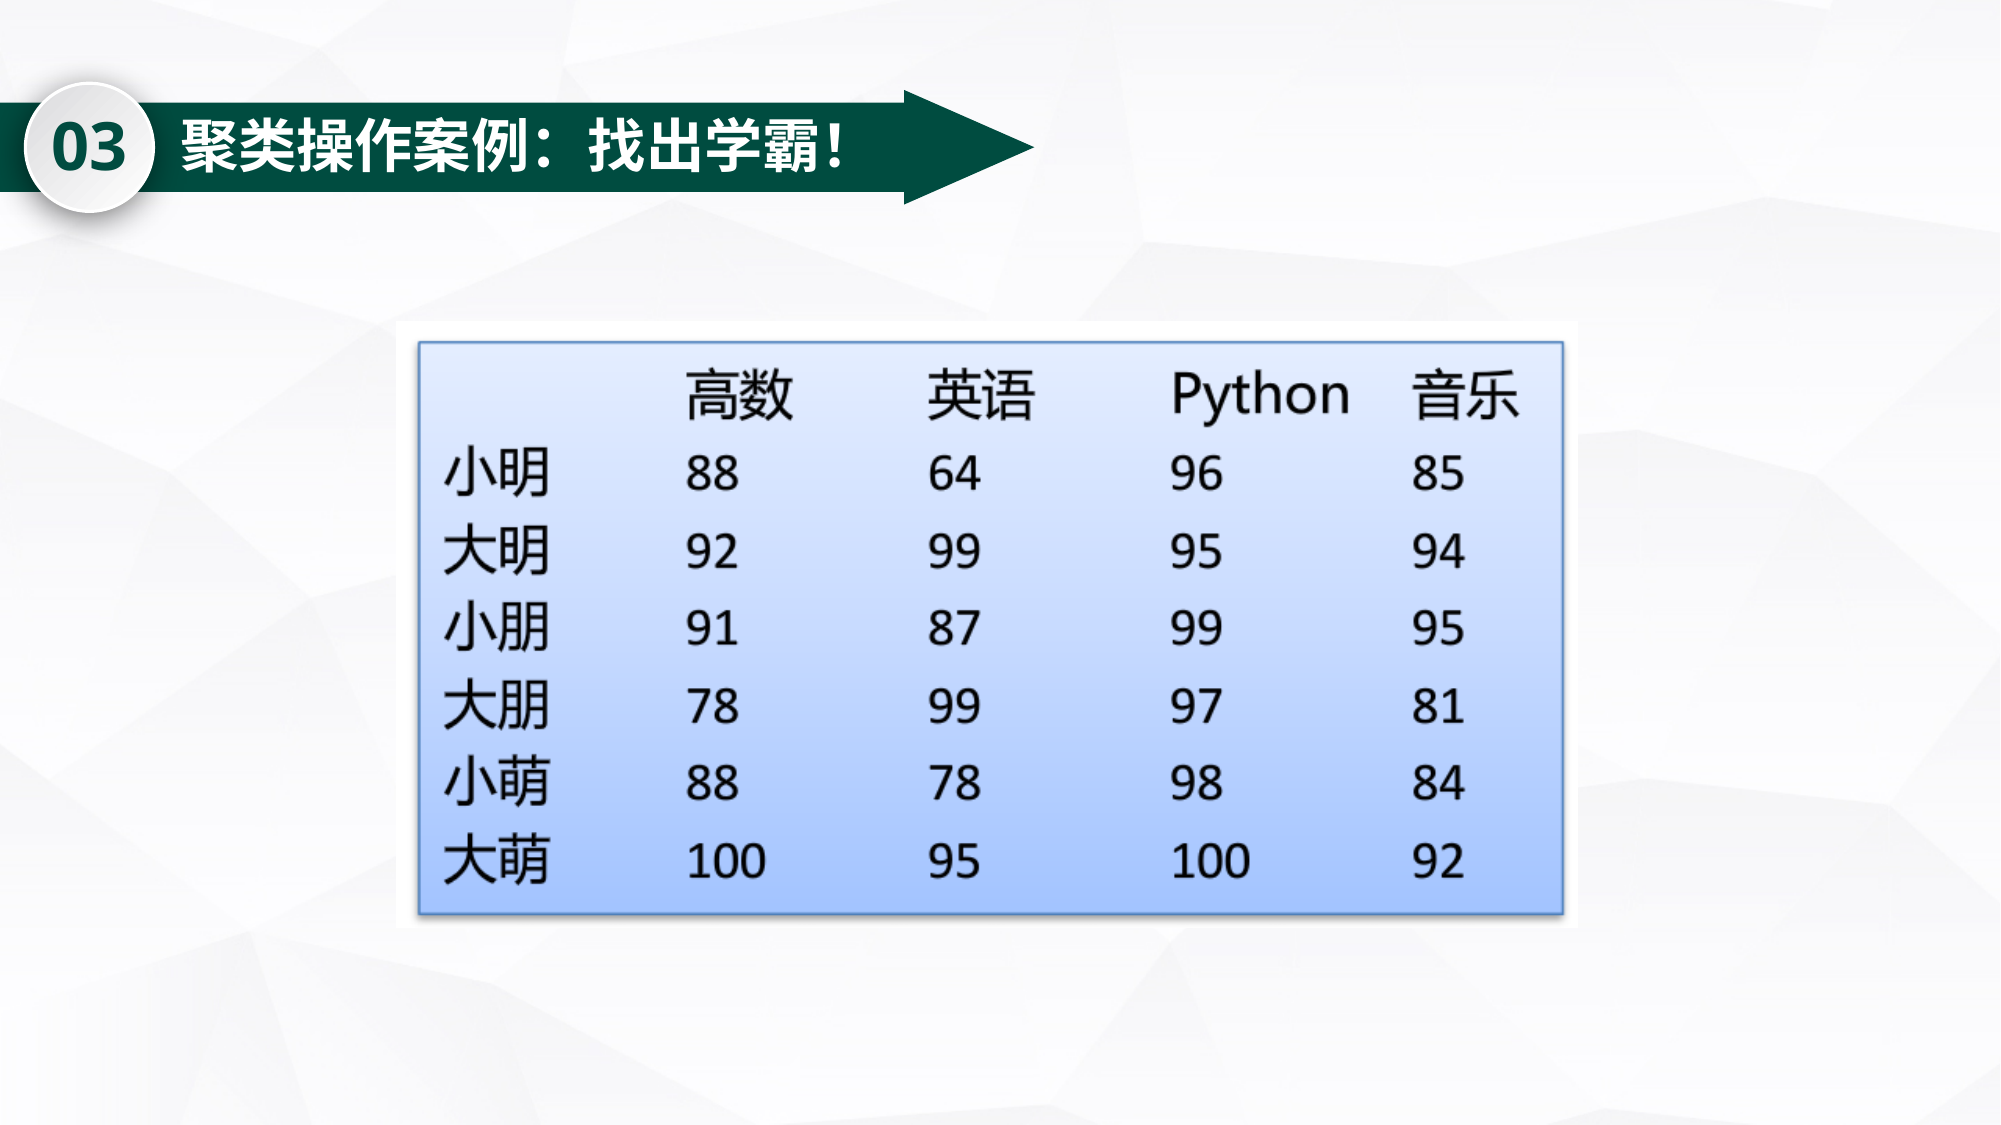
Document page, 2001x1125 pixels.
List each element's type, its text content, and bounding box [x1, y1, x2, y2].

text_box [0, 89, 1035, 205]
text_box [59, 205, 120, 213]
text_box 聚类操作案例：找出学霸！ [165, 101, 1329, 232]
picture [0, 0, 2001, 1125]
text_box [60, 82, 119, 89]
